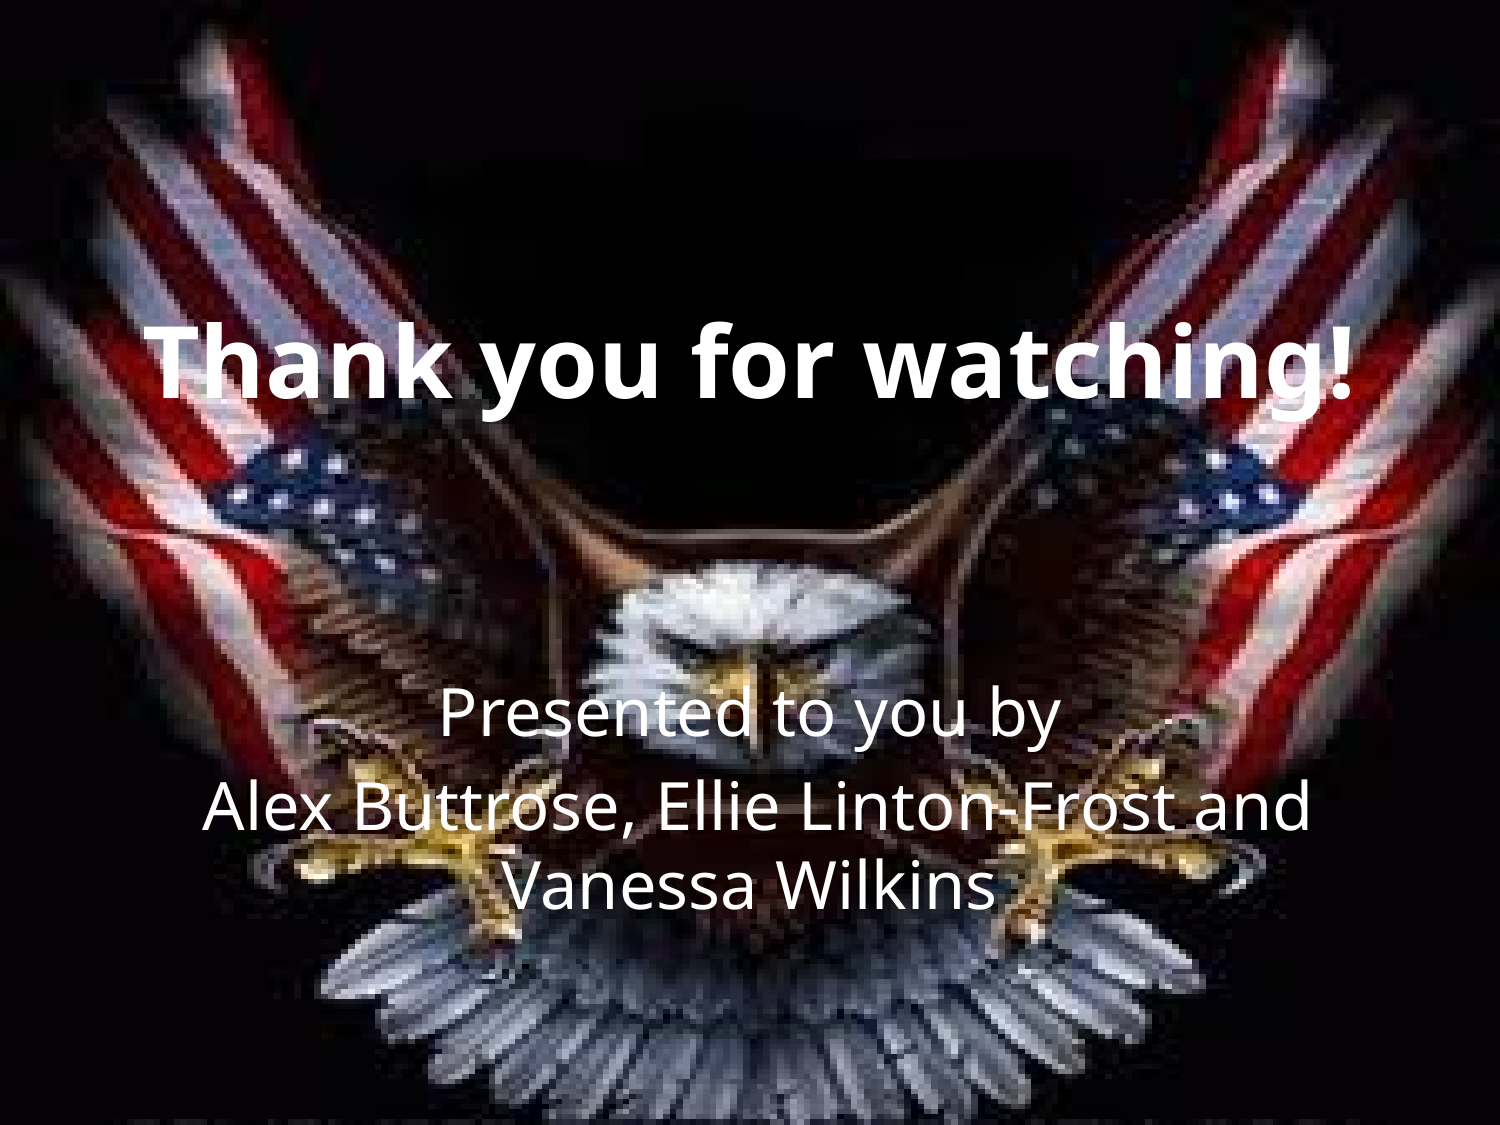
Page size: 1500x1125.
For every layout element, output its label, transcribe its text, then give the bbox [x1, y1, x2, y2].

subtitle Presented to you by Alex Buttrose, Ellie Linton-Frost and Vanessa Wilkins [150, 662, 1350, 938]
title Thank you for watching! [112, 237, 1388, 479]
picture [0, 0, 1500, 1125]
